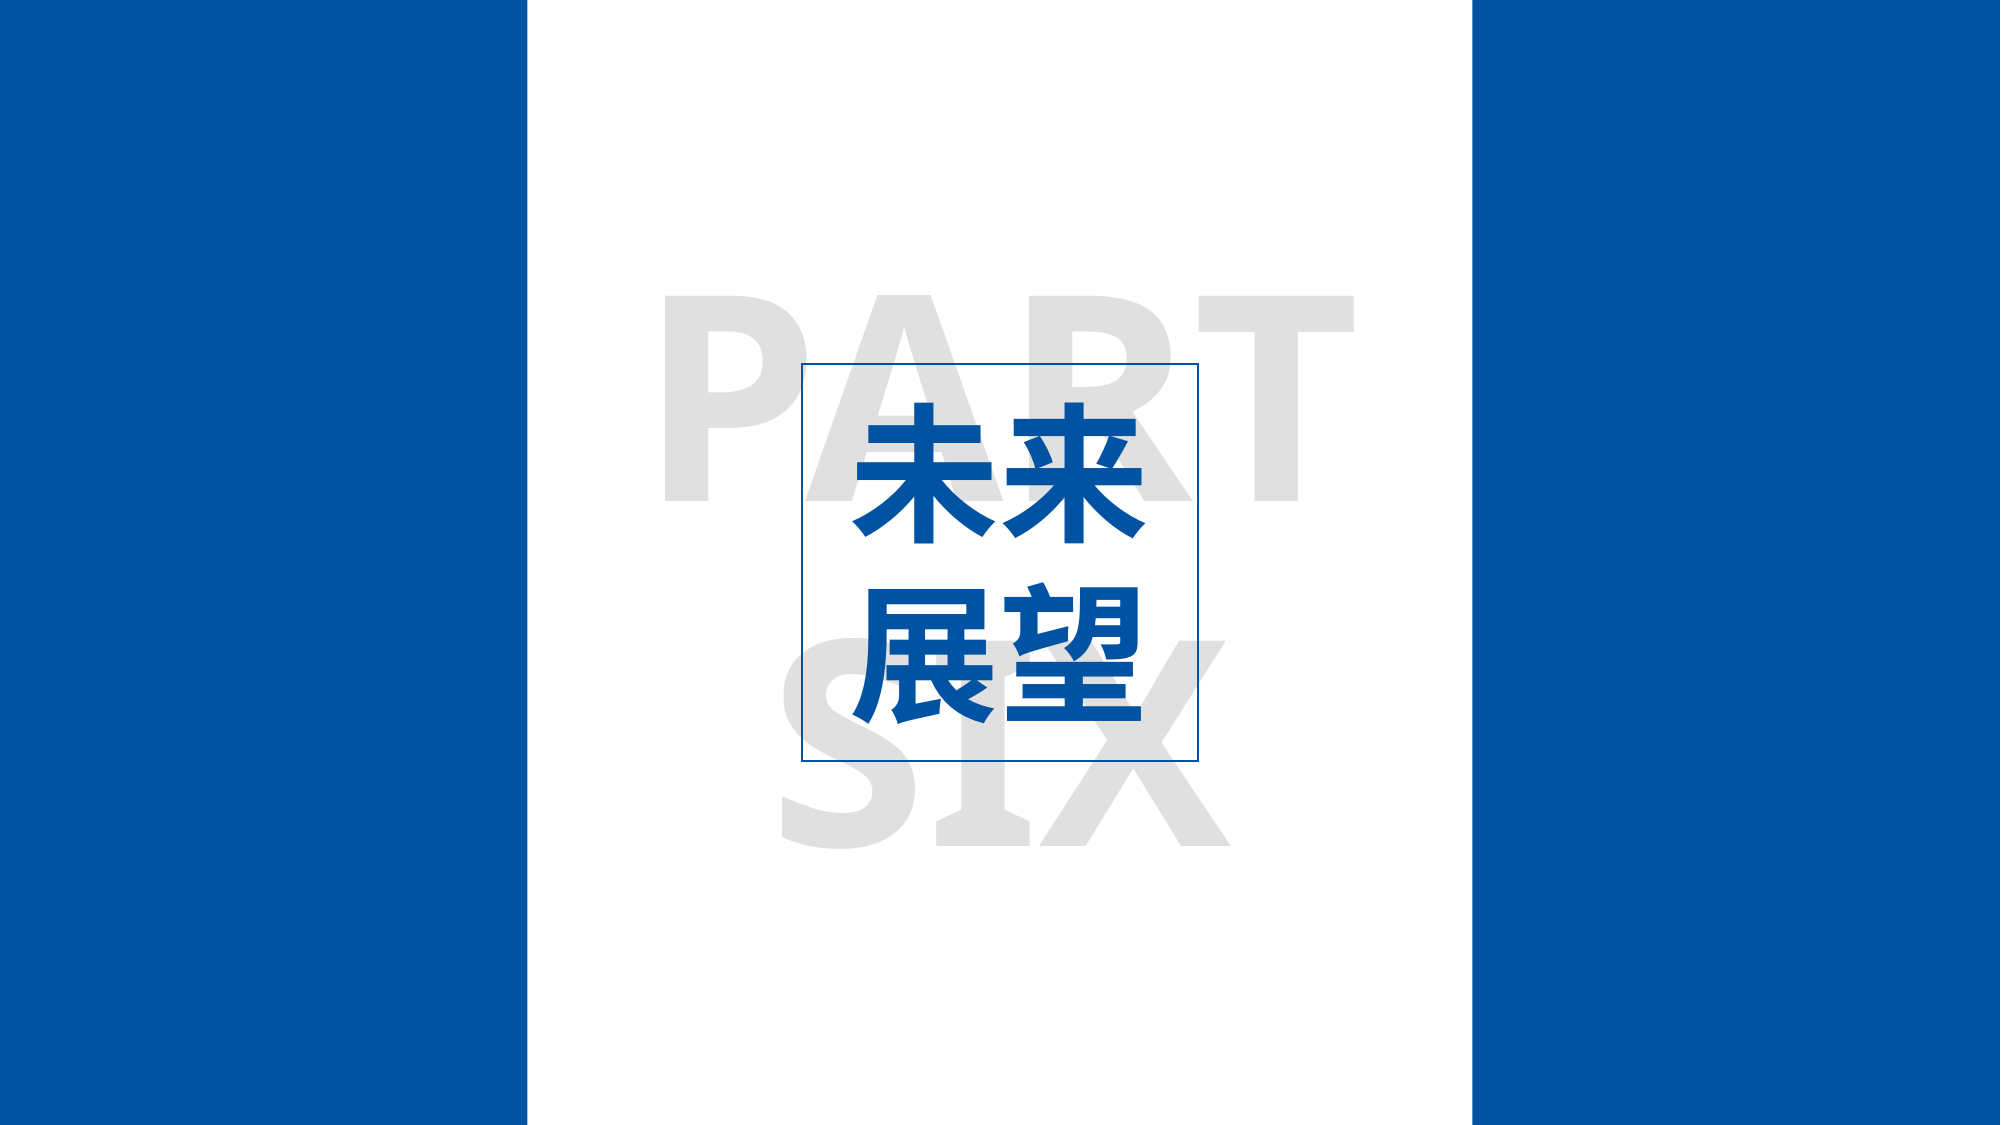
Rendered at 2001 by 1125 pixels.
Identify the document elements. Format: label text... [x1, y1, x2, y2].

text_box PART SIX [529, 206, 1471, 912]
text_box [1471, 0, 2000, 1125]
text_box [0, 0, 529, 1125]
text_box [801, 364, 1199, 761]
